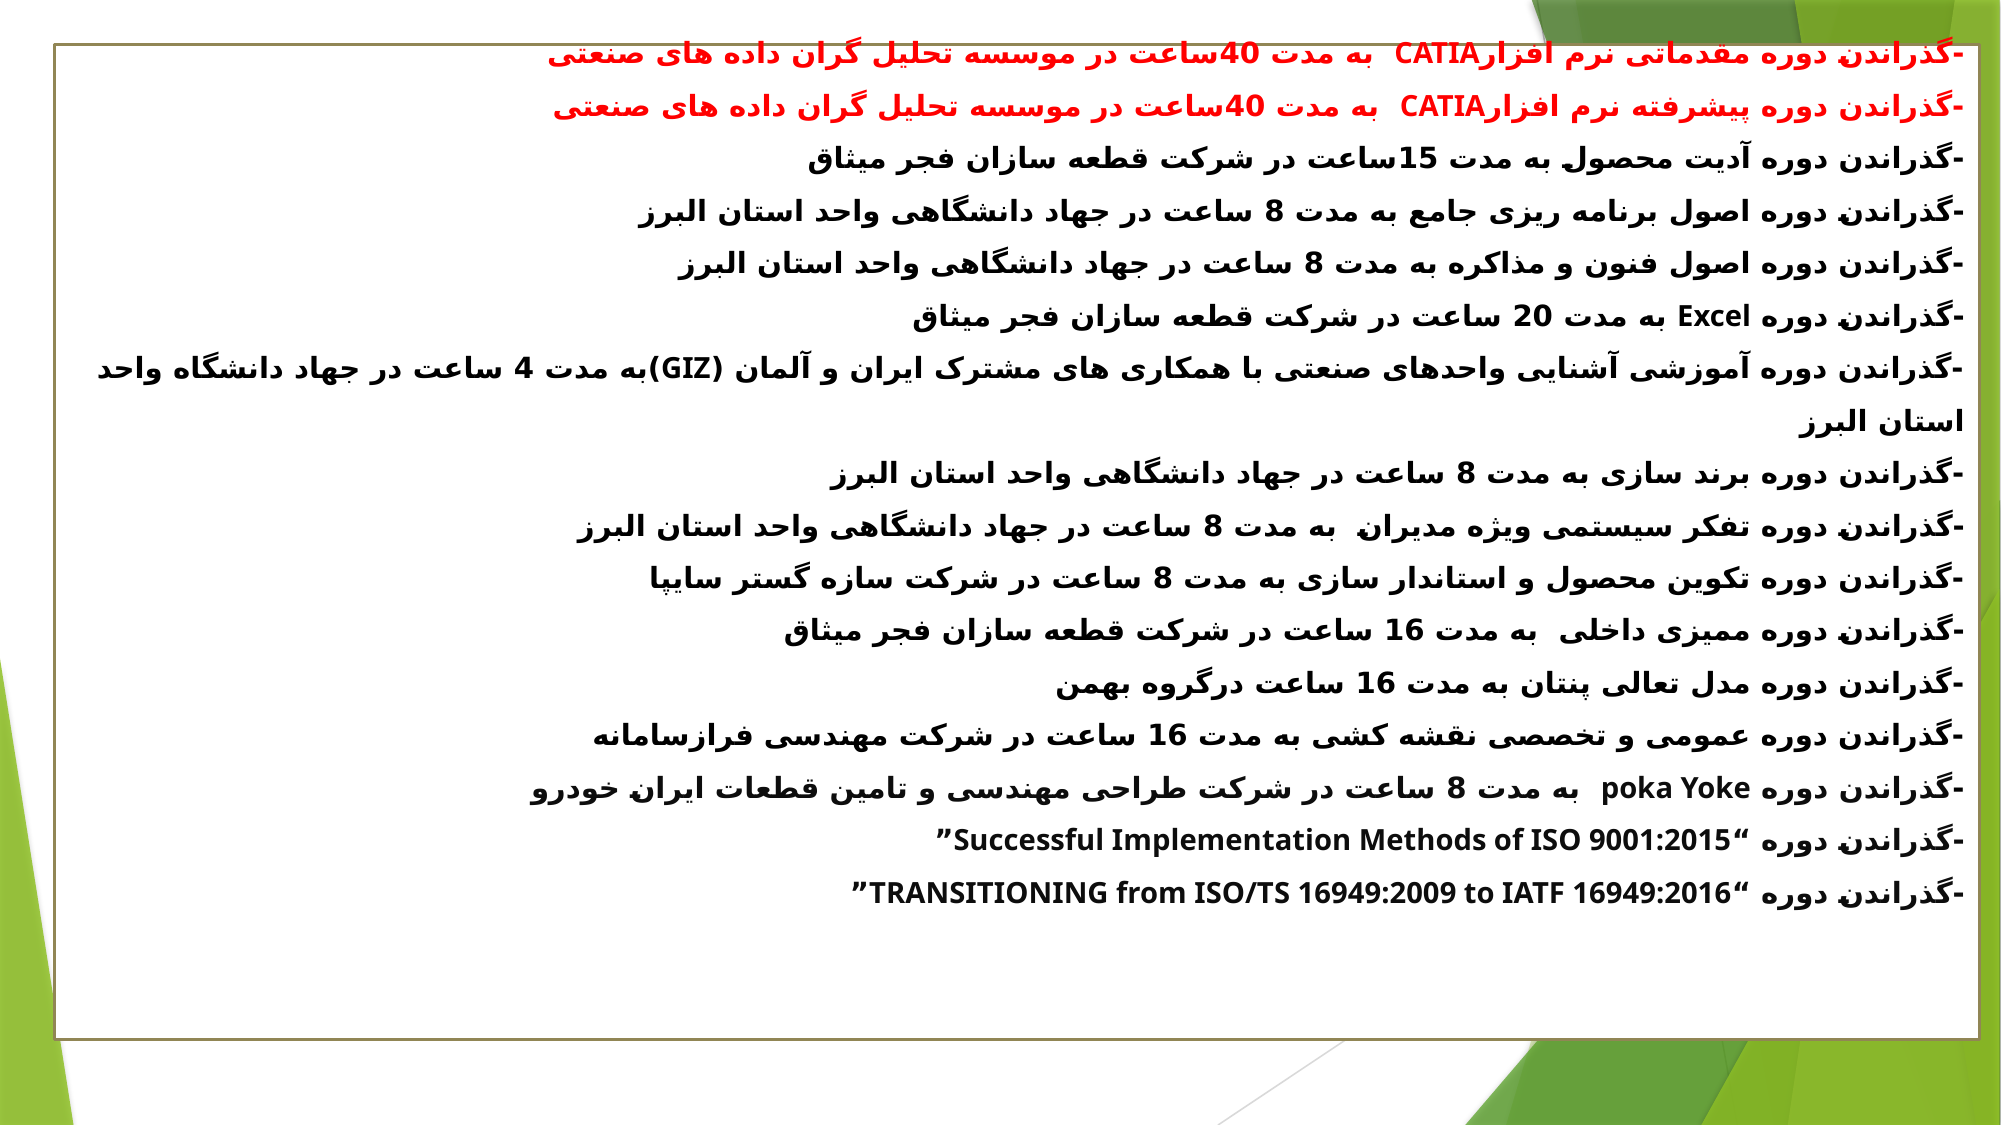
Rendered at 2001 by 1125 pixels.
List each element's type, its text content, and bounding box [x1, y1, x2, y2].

text_box -گذراندن دوره مقدماتی نرم افزارCATIA به مدت 40ساعت در موسسه تحلیل گران داده های صنعتی -گذراندن دوره پیشرفته نرم افزارCATIA به مدت 40ساعت در موسسه تحلیل گران داده های صنعتی -گذراندن دوره آدیت محصول به مدت 15ساعت در شرکت قطعه سازان فجر میثاق -گذراندن دوره اصول برنامه ریزی جامع به مدت 8 ساعت در جهاد دانشگاهی واحد استان البرز -گذراندن دوره اصول فنون و مذاکره به مدت 8 ساعت در جهاد دانشگاهی واحد استان البرز -گذراندن دوره Excel به مدت 20 ساعت در شرکت قطعه سازان فجر میثاق -گذراندن دوره آموزشی آشنایی واحدهای صنعتی با همکاری های مشترک ایران و آلمان (GIZ)به مدت 4 ساعت در جهاد دانشگاه واحد استان البرز -گذراندن دوره برند سازی به مدت 8 ساعت در جهاد دانشگاهی واحد استان البرز -گذراندن دوره تفکر سیستمی ویژه مدیران به مدت 8 ساعت در جهاد دانشگاهی واحد استان البرز -گذراندن دوره تکوین محصول و استاندار سازی به مدت 8 ساعت در شرکت سازه گستر سایپا -گذراندن دوره ممیزی داخلی به مدت 16 ساعت در شرکت قطعه سازان فجر میثاق -گذراندن دوره مدل تعالی پنتان به مدت 16 ساعت درگروه بهمن -گذراندن دوره عمومی و تخصصی نقشه کشی به مدت 16 ساعت در شرکت مهندسی فرازسامانه -گذراندن دوره poka Yoke به مدت 8 ساعت در شرکت طراحی مهندسی و تامین قطعات ایران خودرو -گذراندن دوره “Successful Implementation Methods of ISO 9001:2015” -گذراندن دوره “TRANSITIONING from ISO/TS 16949:2009 to IATF 16949:2016” [53, 43, 1981, 1041]
